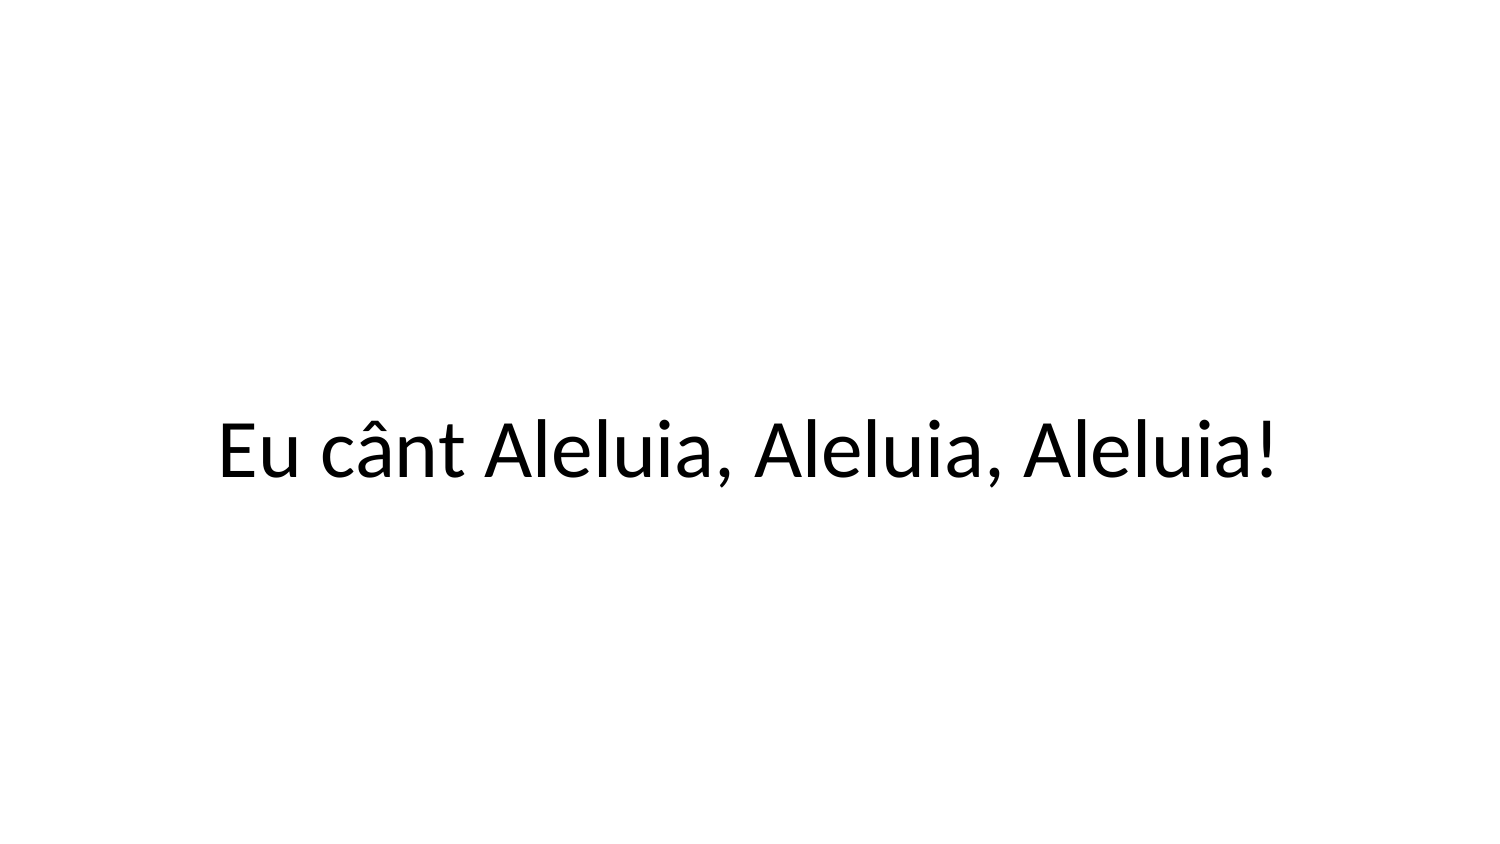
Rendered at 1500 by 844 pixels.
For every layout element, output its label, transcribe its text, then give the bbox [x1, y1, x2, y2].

text_box Eu cânt Aleluia, Aleluia, Aleluia! [202, 341, 1298, 502]
